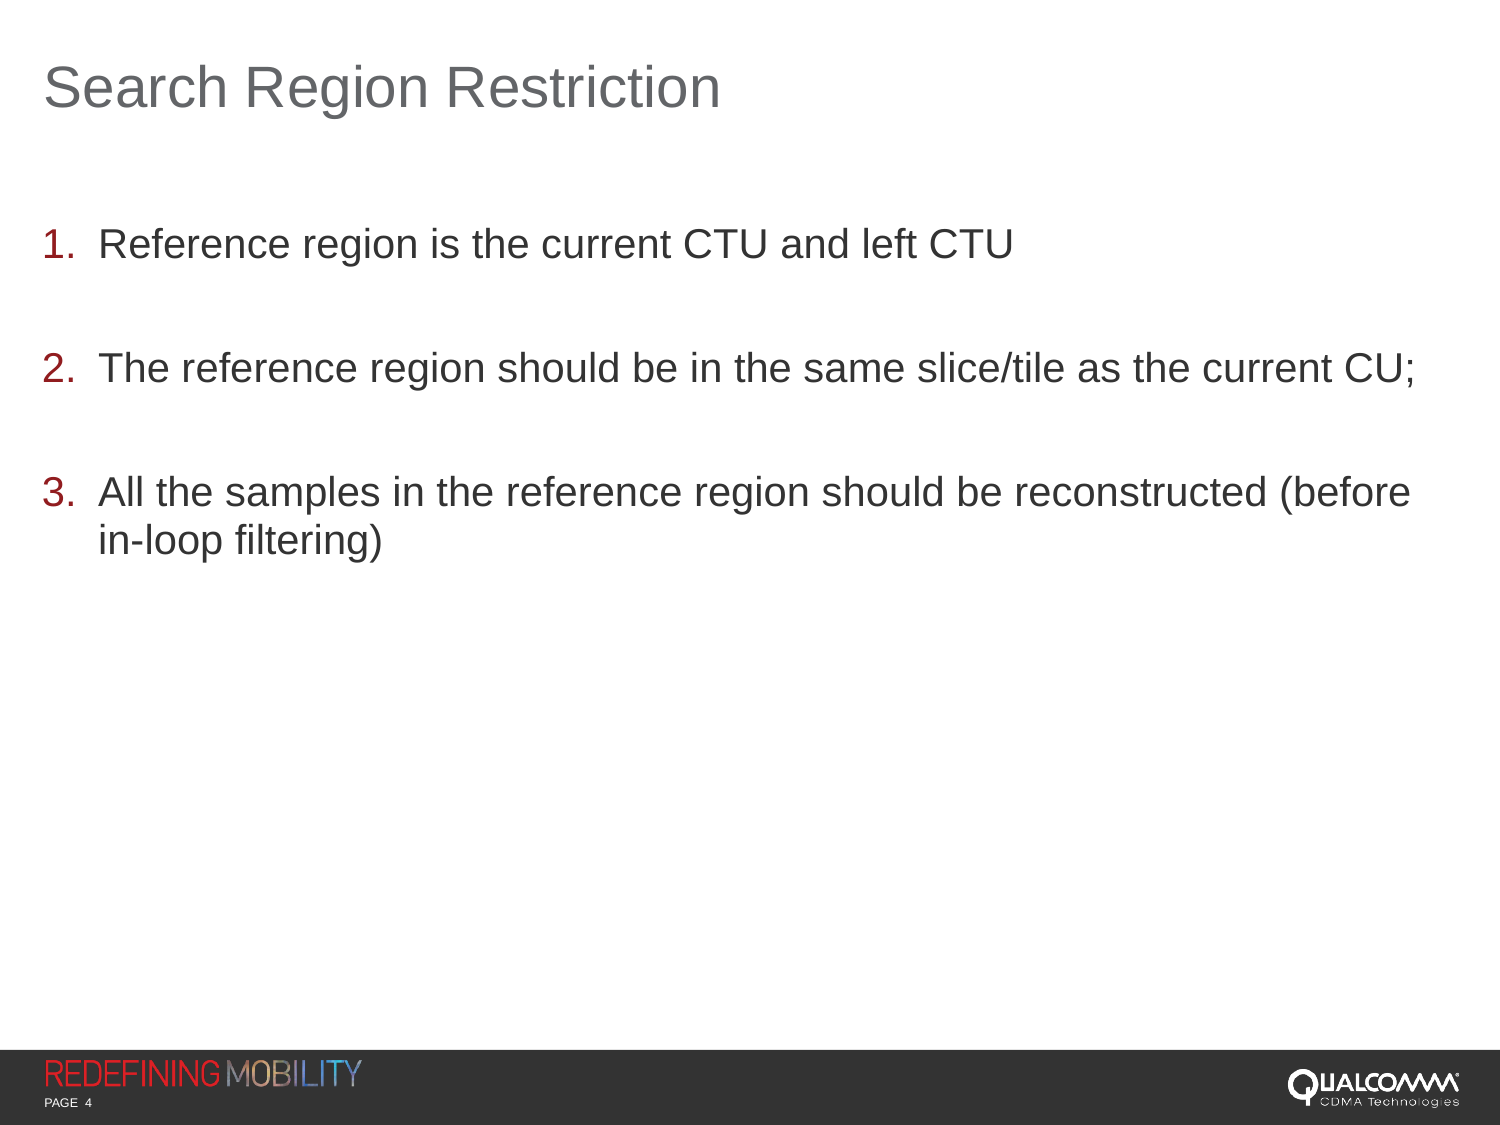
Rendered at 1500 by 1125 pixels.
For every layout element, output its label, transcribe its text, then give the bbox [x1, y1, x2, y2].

title Search Region Restriction [28, 44, 1462, 138]
picture [30, 1048, 372, 1099]
picture [1278, 1058, 1478, 1114]
list Reference region is the current CTU and left CTU The reference region should be in the same slice/tile as the current CU; All the samples in the reference region should be reconstructed (before in-loop filtering) [26, 148, 1457, 1021]
